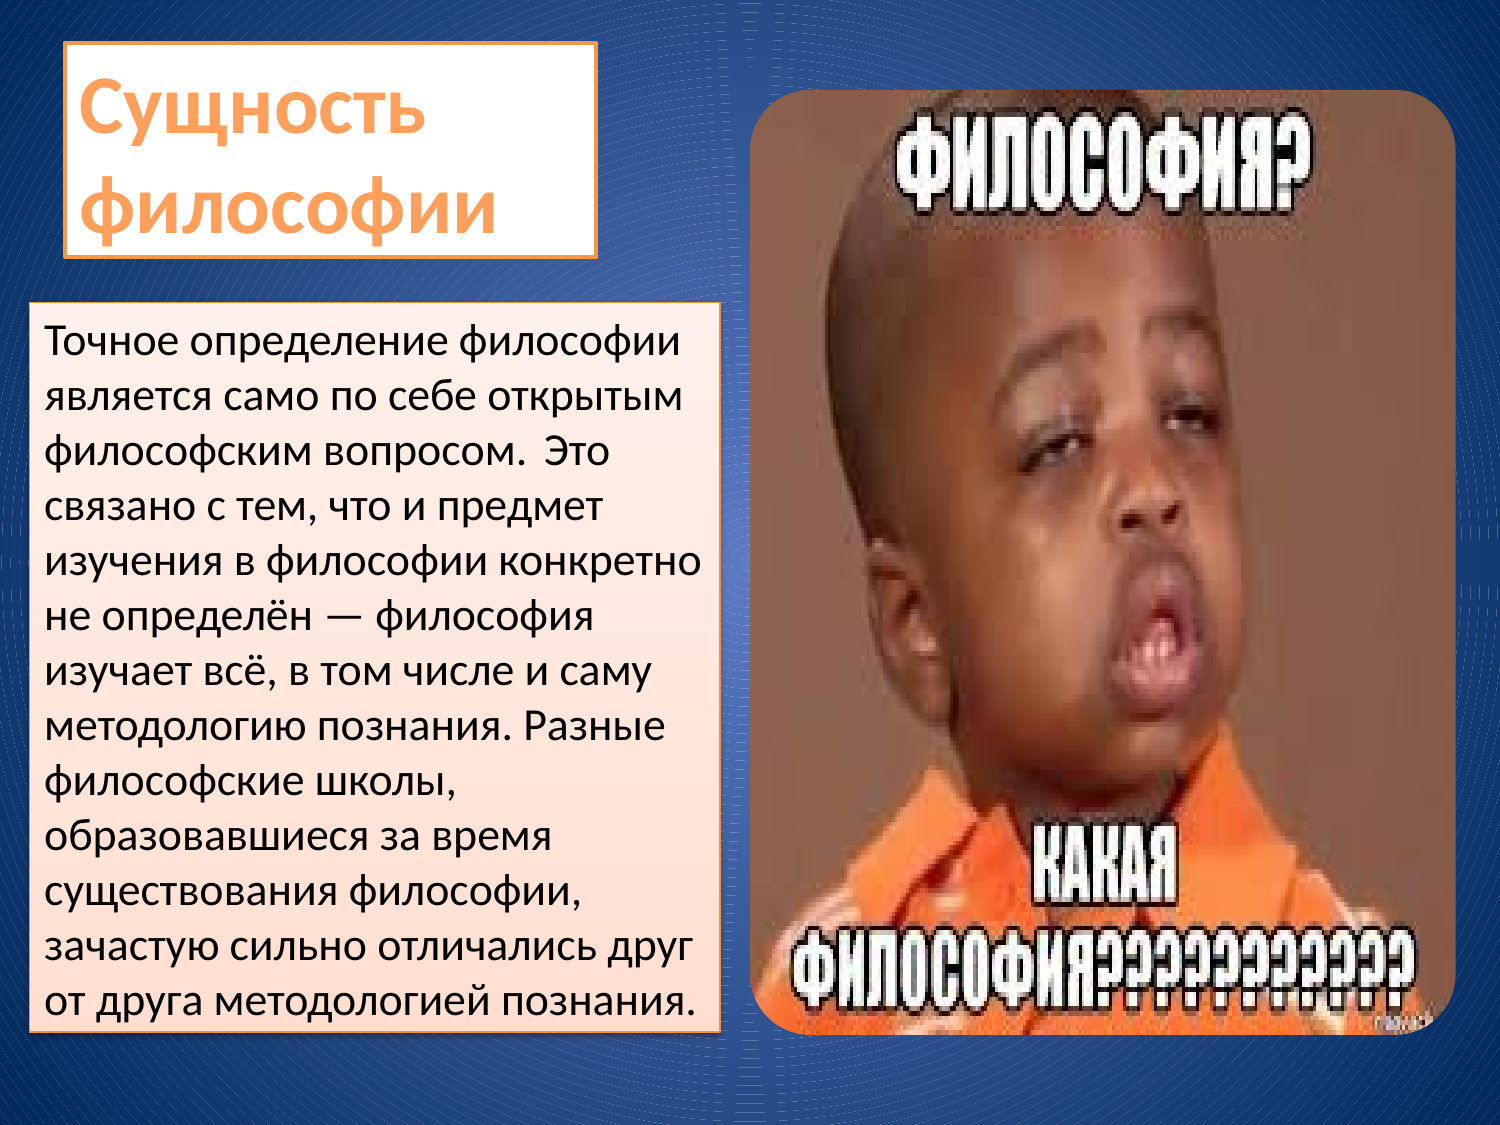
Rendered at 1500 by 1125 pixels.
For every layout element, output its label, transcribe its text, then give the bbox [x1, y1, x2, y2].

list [749, 89, 1456, 1036]
text_box Точное определение философии является само по себе открытым философским вопросом. Это связано с тем, что и предмет изучения в философии конкретно не определён — философия изучает всё, в том числе и саму методологию познания. Разные философские школы, образовавшиеся за время существования философии, зачастую сильно отличались друг от друга методологией познания. [29, 302, 721, 1033]
text_box Сущность философии [63, 41, 598, 259]
